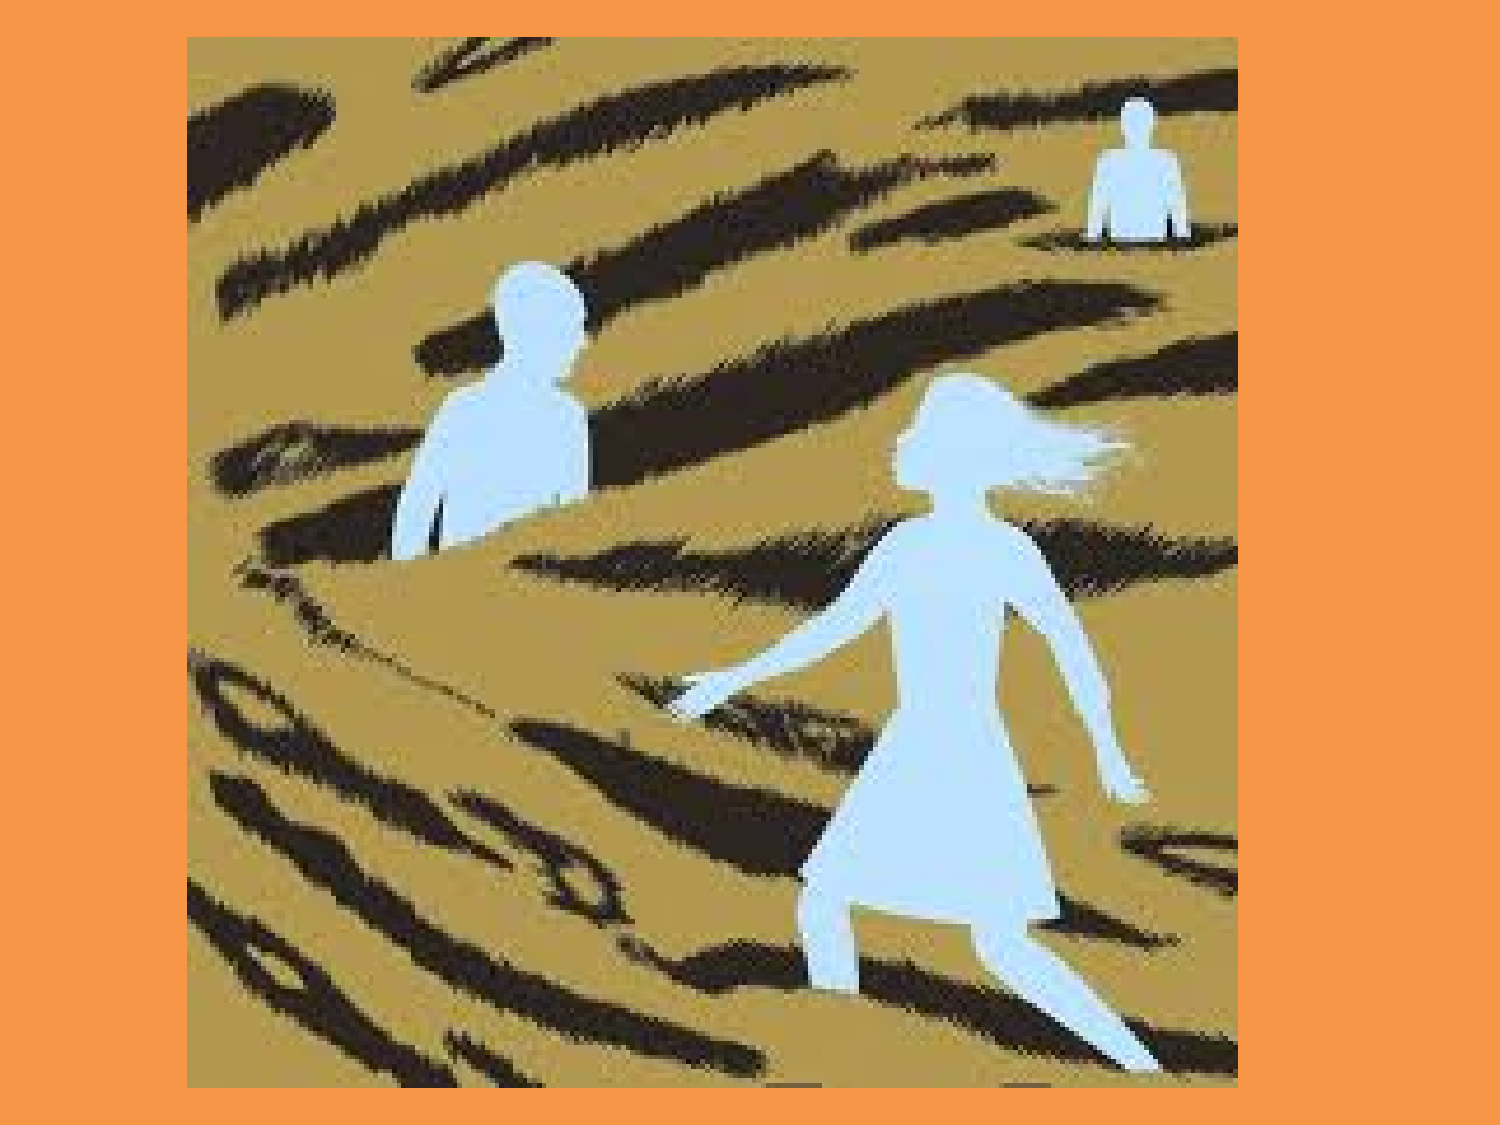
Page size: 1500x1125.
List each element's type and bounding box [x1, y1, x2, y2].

picture [187, 37, 1238, 1088]
